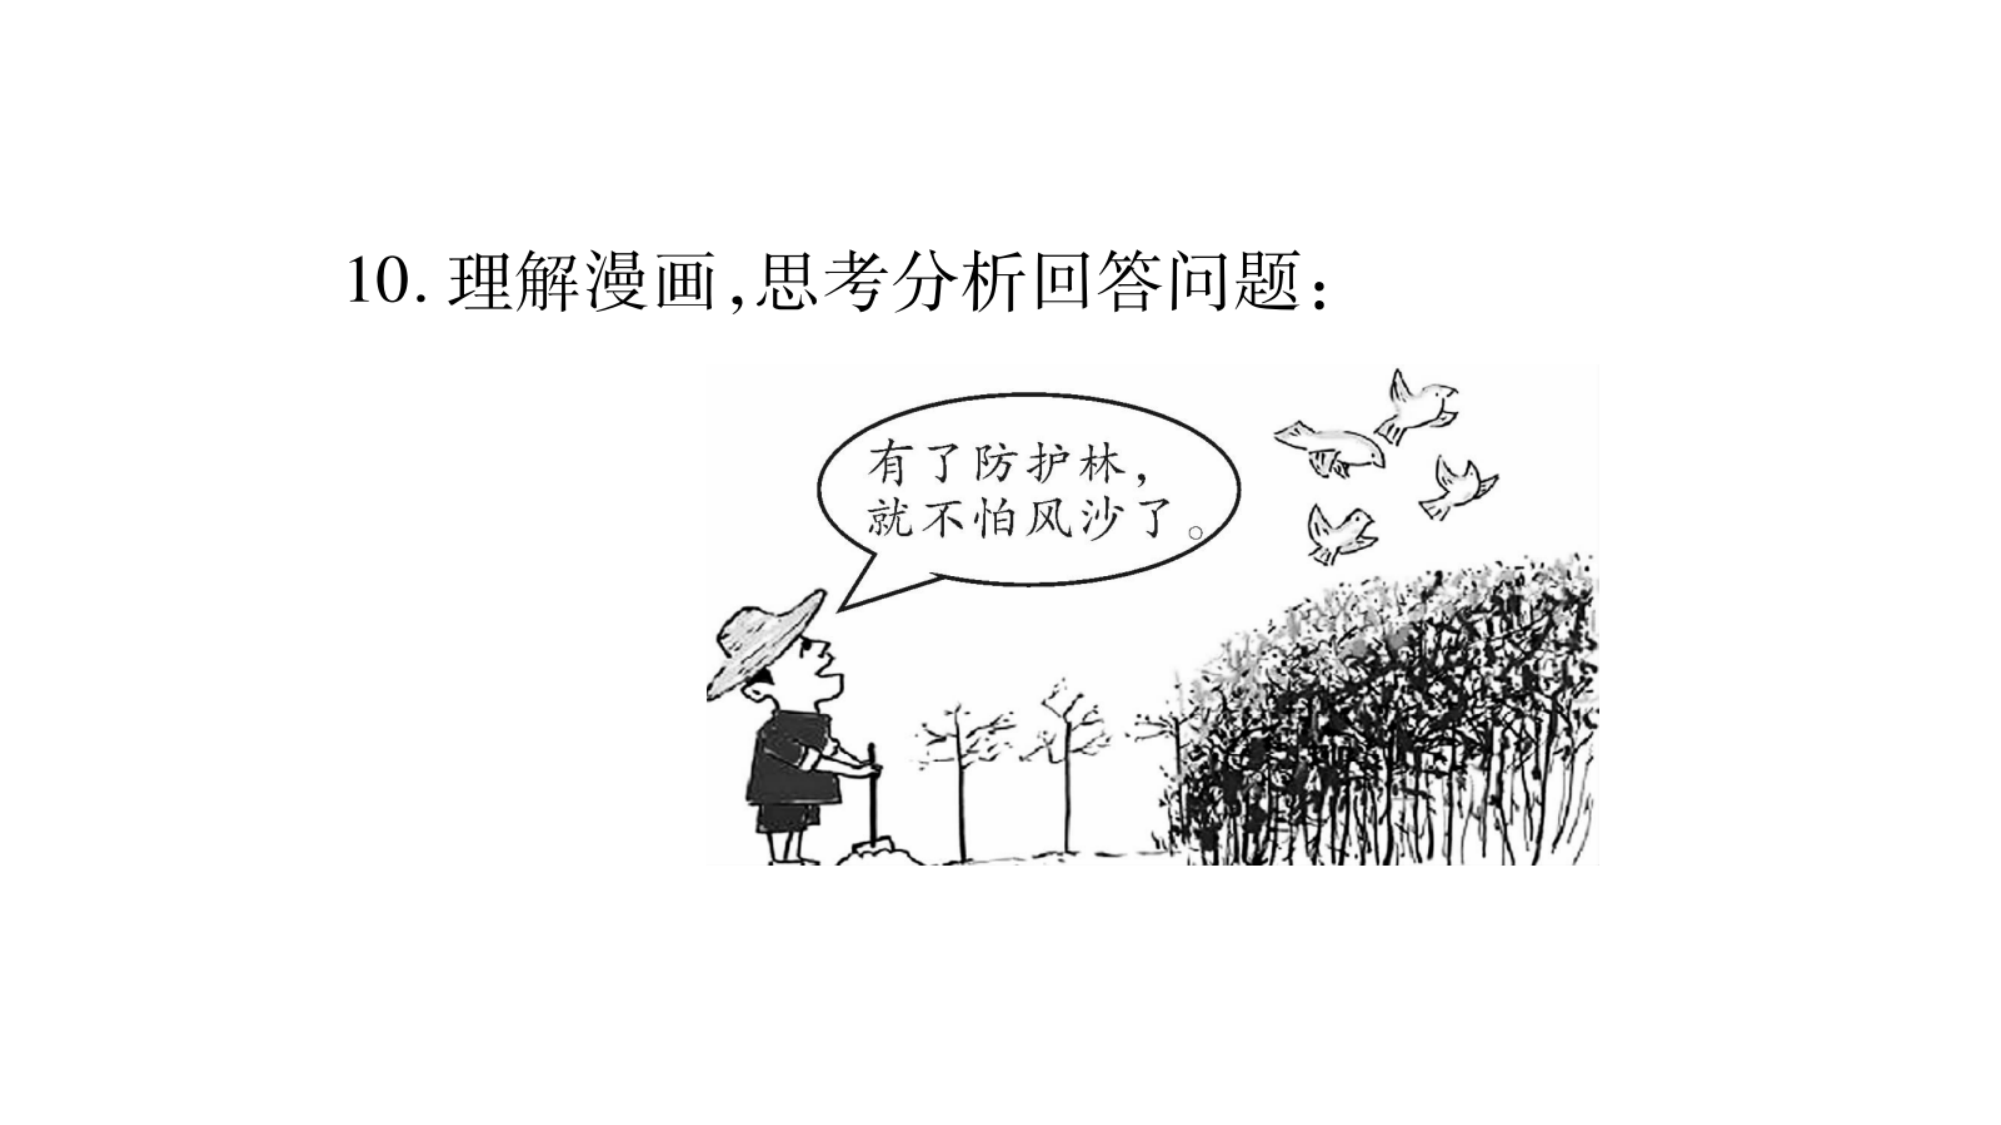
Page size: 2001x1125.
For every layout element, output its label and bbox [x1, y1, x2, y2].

picture [337, 238, 1662, 887]
